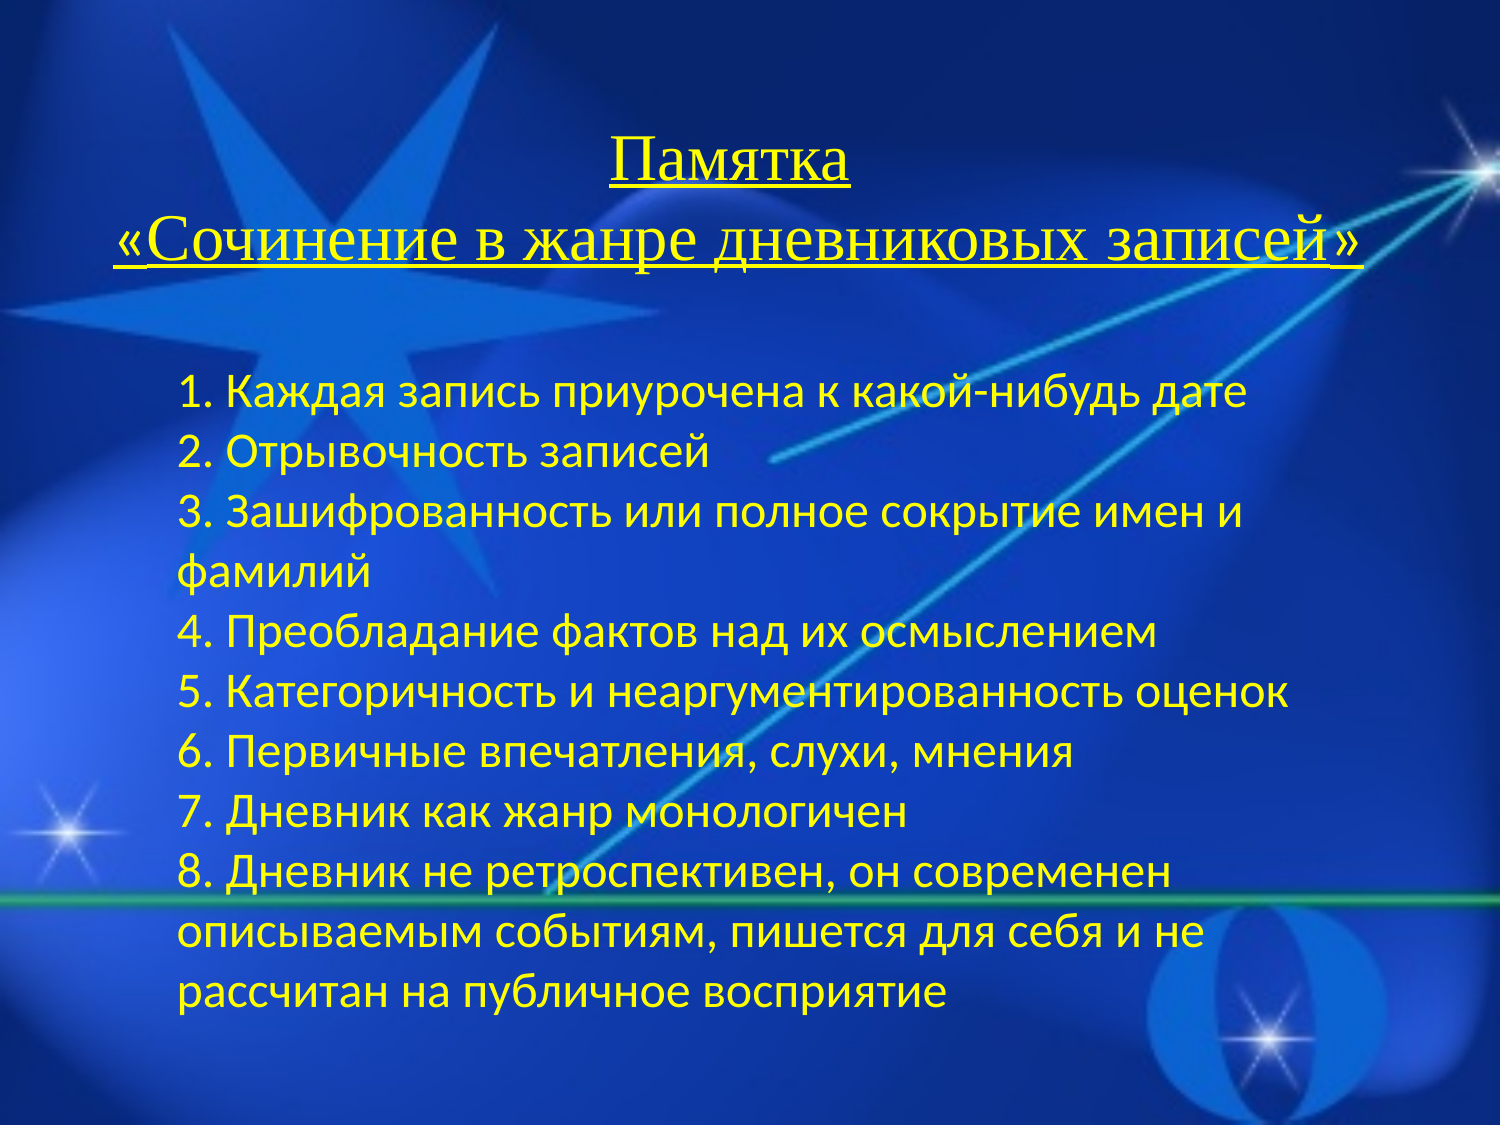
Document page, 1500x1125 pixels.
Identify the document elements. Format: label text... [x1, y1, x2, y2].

picture [0, 0, 1500, 1125]
title 1. Каждая запись приурочена к какой-нибудь дате 2. Отрывочность записей 3. Зашифрованность или полное сокрытие имен и фамилий 4. Преобладание фактов над их осмыслением 5. Категоричность и неаргументированность оценок 6. Первичные впечатления, слухи, мнения 7. Дневник как жанр монологичен 8. Дневник не ретроспективен, он современен описываемым событиям, пишется для себя и не рассчитан на публичное восприятие [105, 282, 1381, 1067]
text_box Памятка «Сочинение в жанре дневниковых записей» [82, 106, 1395, 282]
